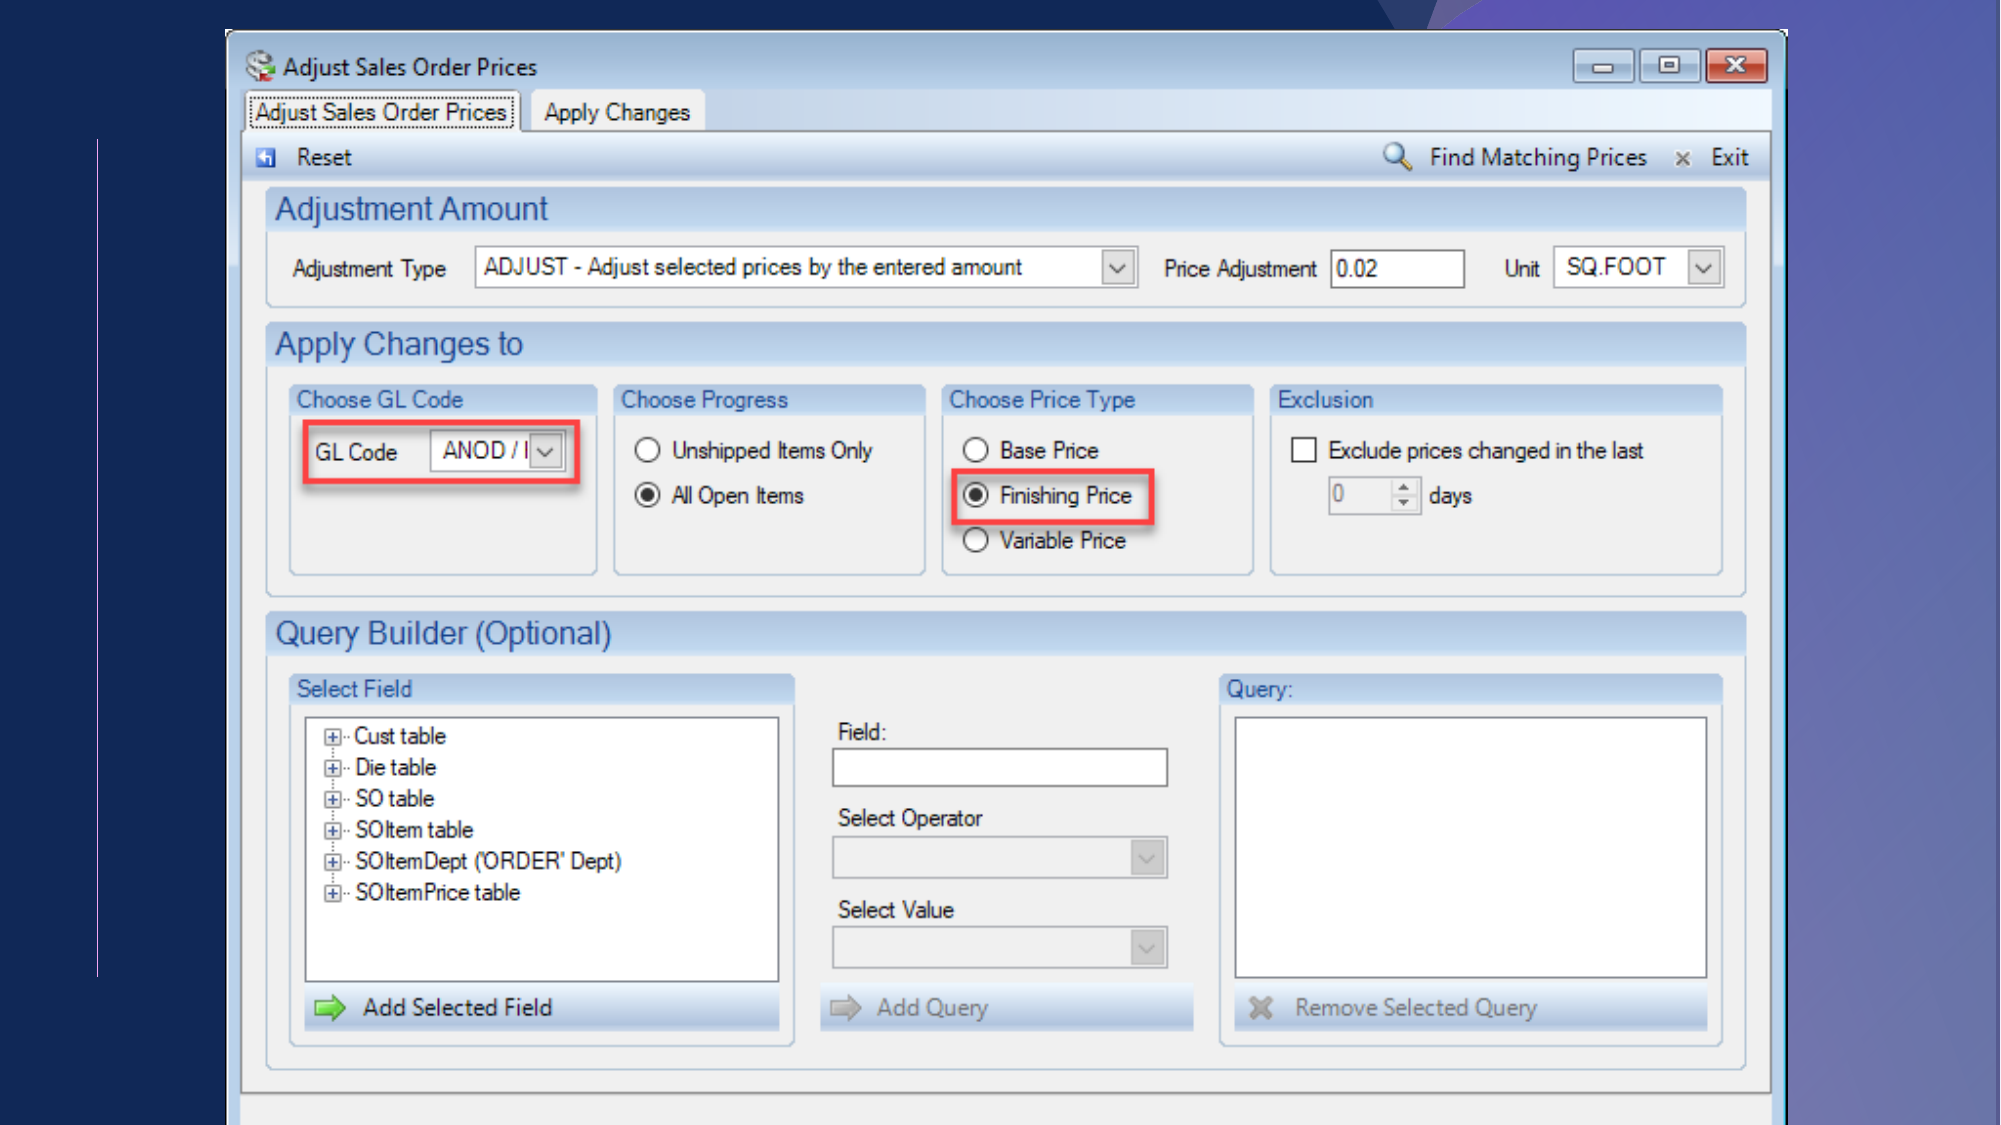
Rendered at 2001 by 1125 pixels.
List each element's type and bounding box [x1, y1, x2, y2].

picture [224, 29, 1788, 1125]
